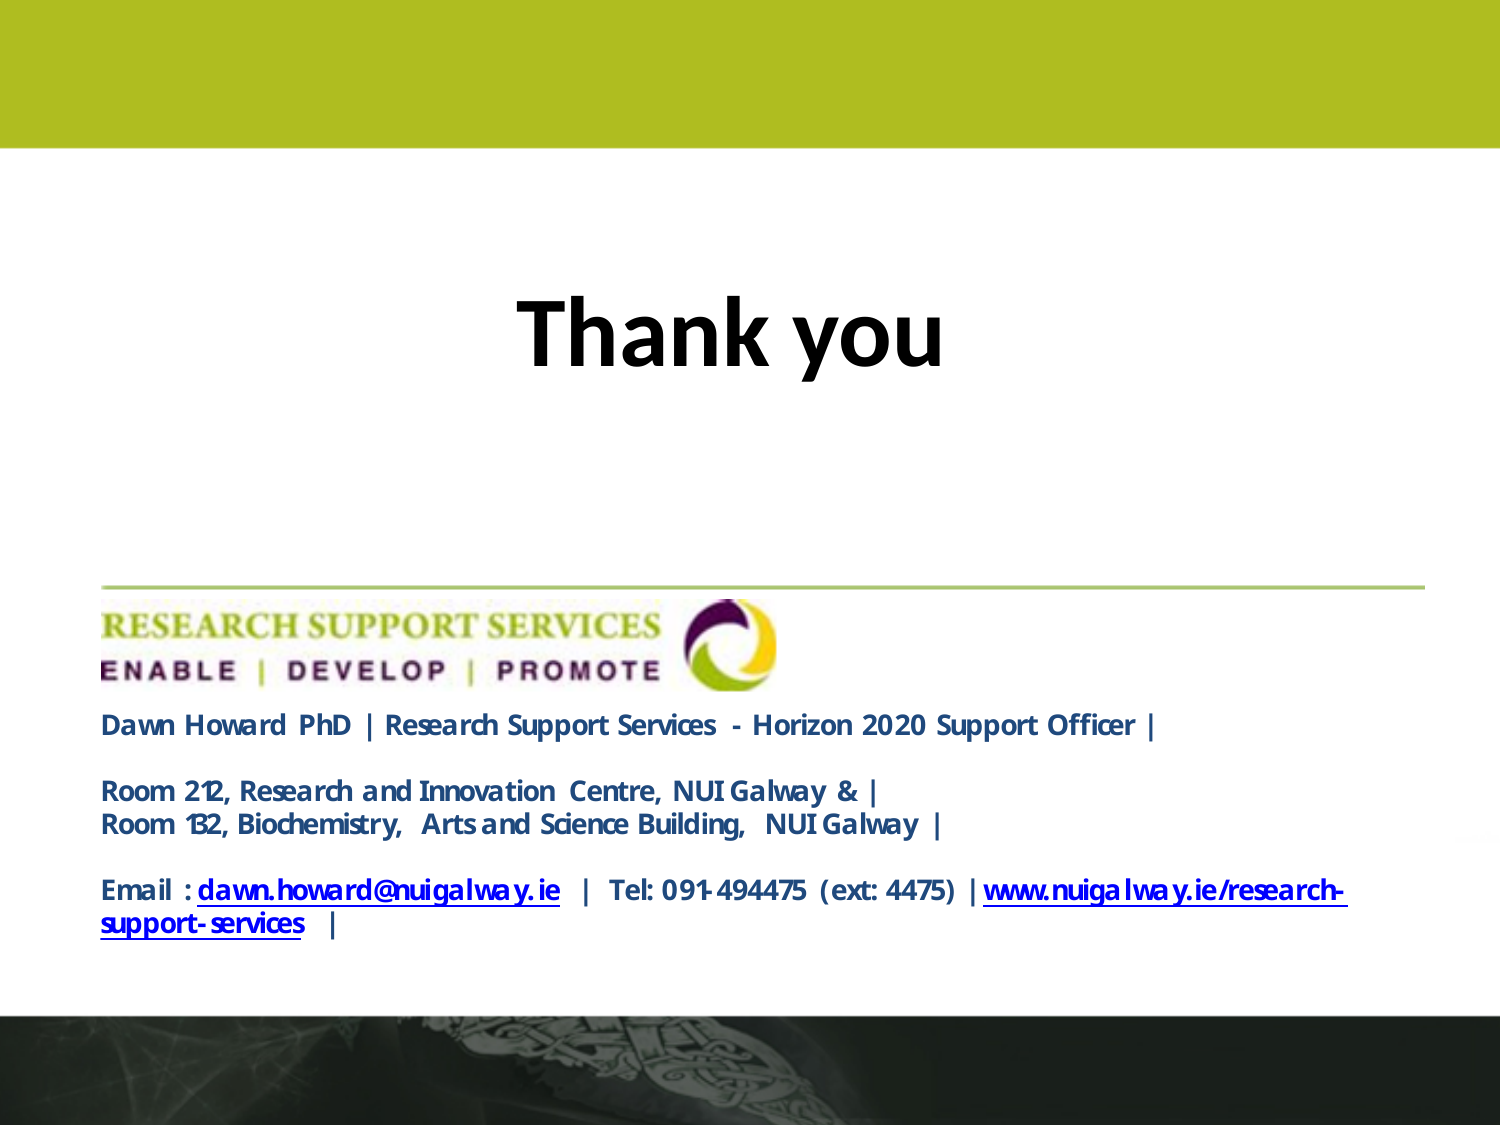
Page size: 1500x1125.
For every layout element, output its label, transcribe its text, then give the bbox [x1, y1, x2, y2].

list Thank you [75, 267, 1388, 776]
picture [0, 0, 1500, 1125]
